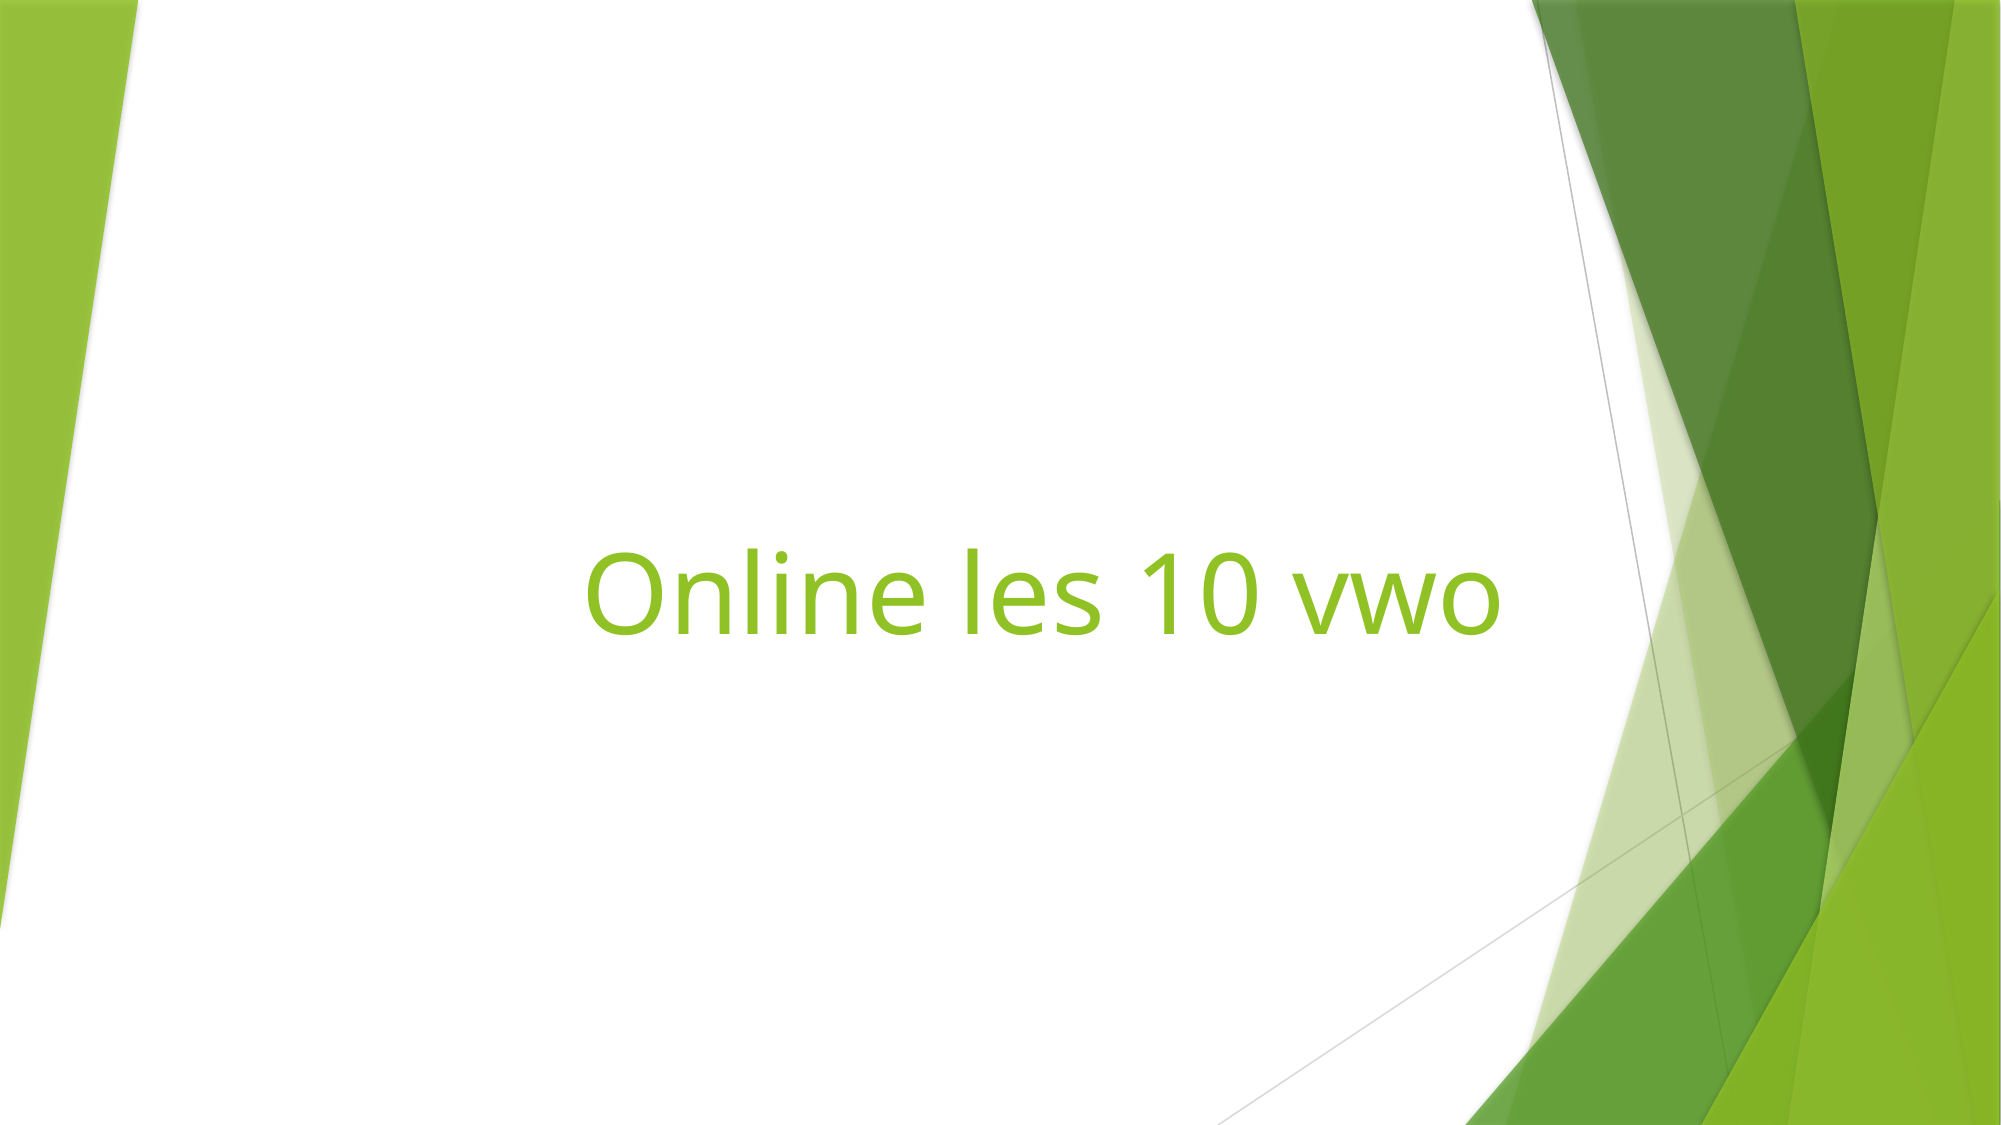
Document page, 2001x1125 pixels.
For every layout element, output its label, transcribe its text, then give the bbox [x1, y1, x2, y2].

title Online les 10 vwo [247, 394, 1522, 665]
